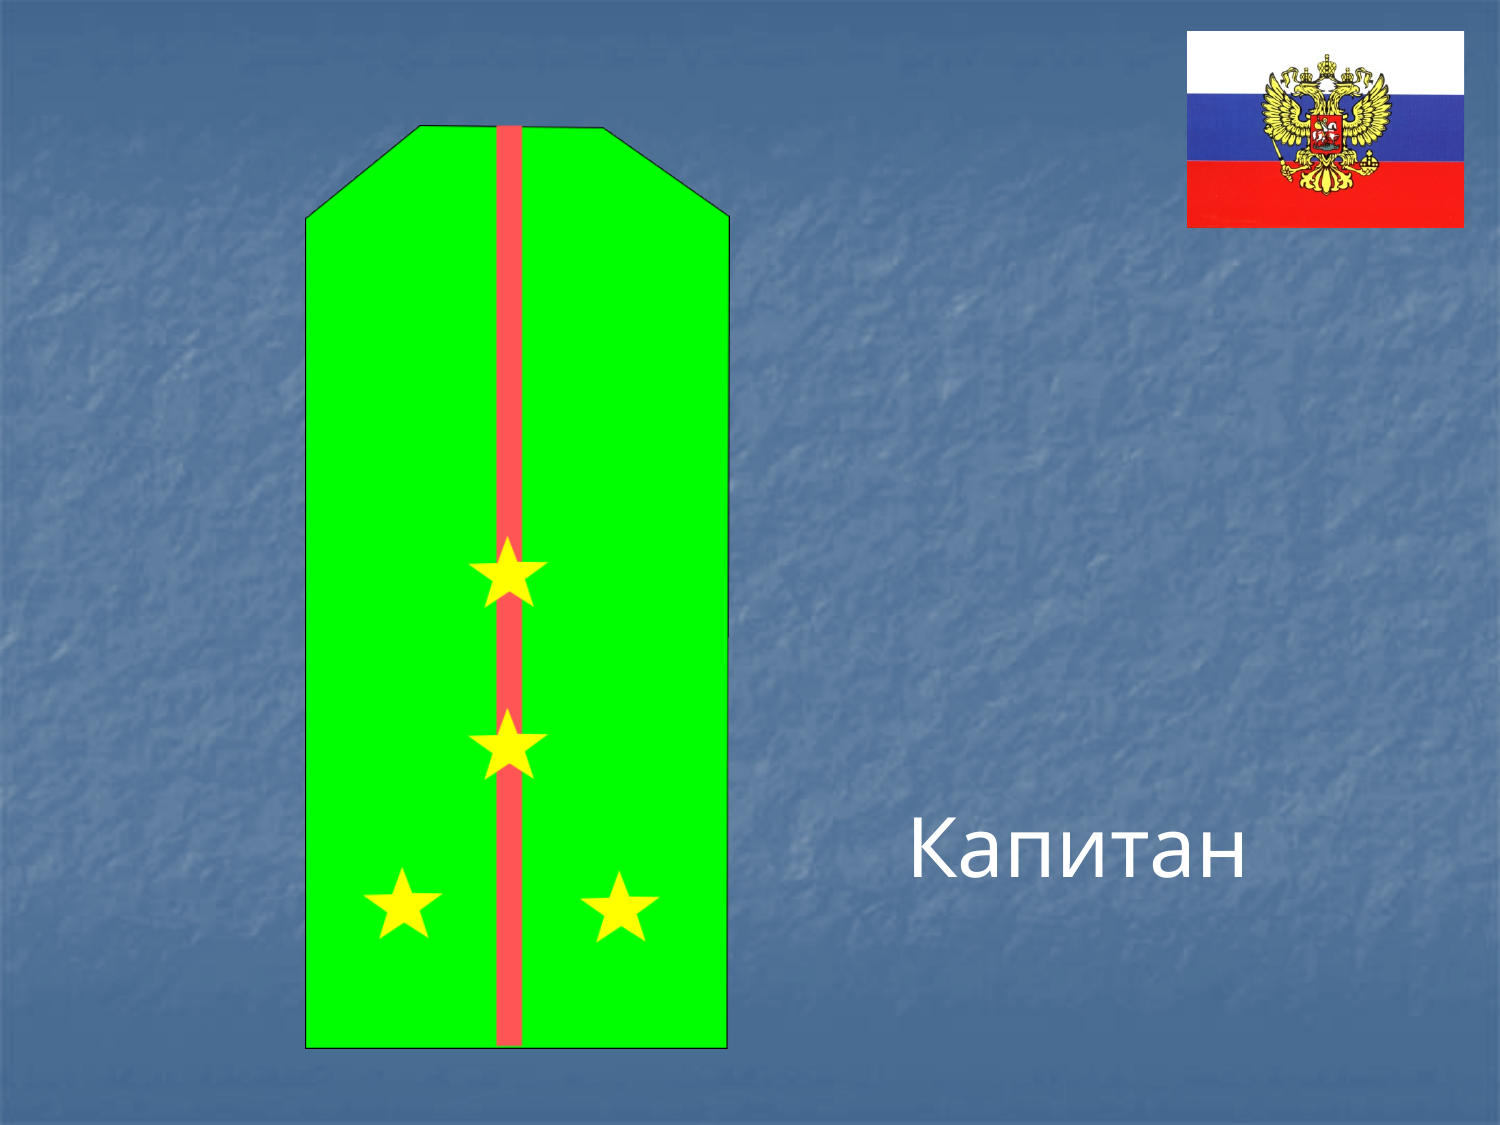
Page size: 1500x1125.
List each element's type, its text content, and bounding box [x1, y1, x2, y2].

picture [1186, 30, 1465, 228]
picture [305, 125, 730, 1050]
text_box Капитан [891, 786, 1400, 902]
